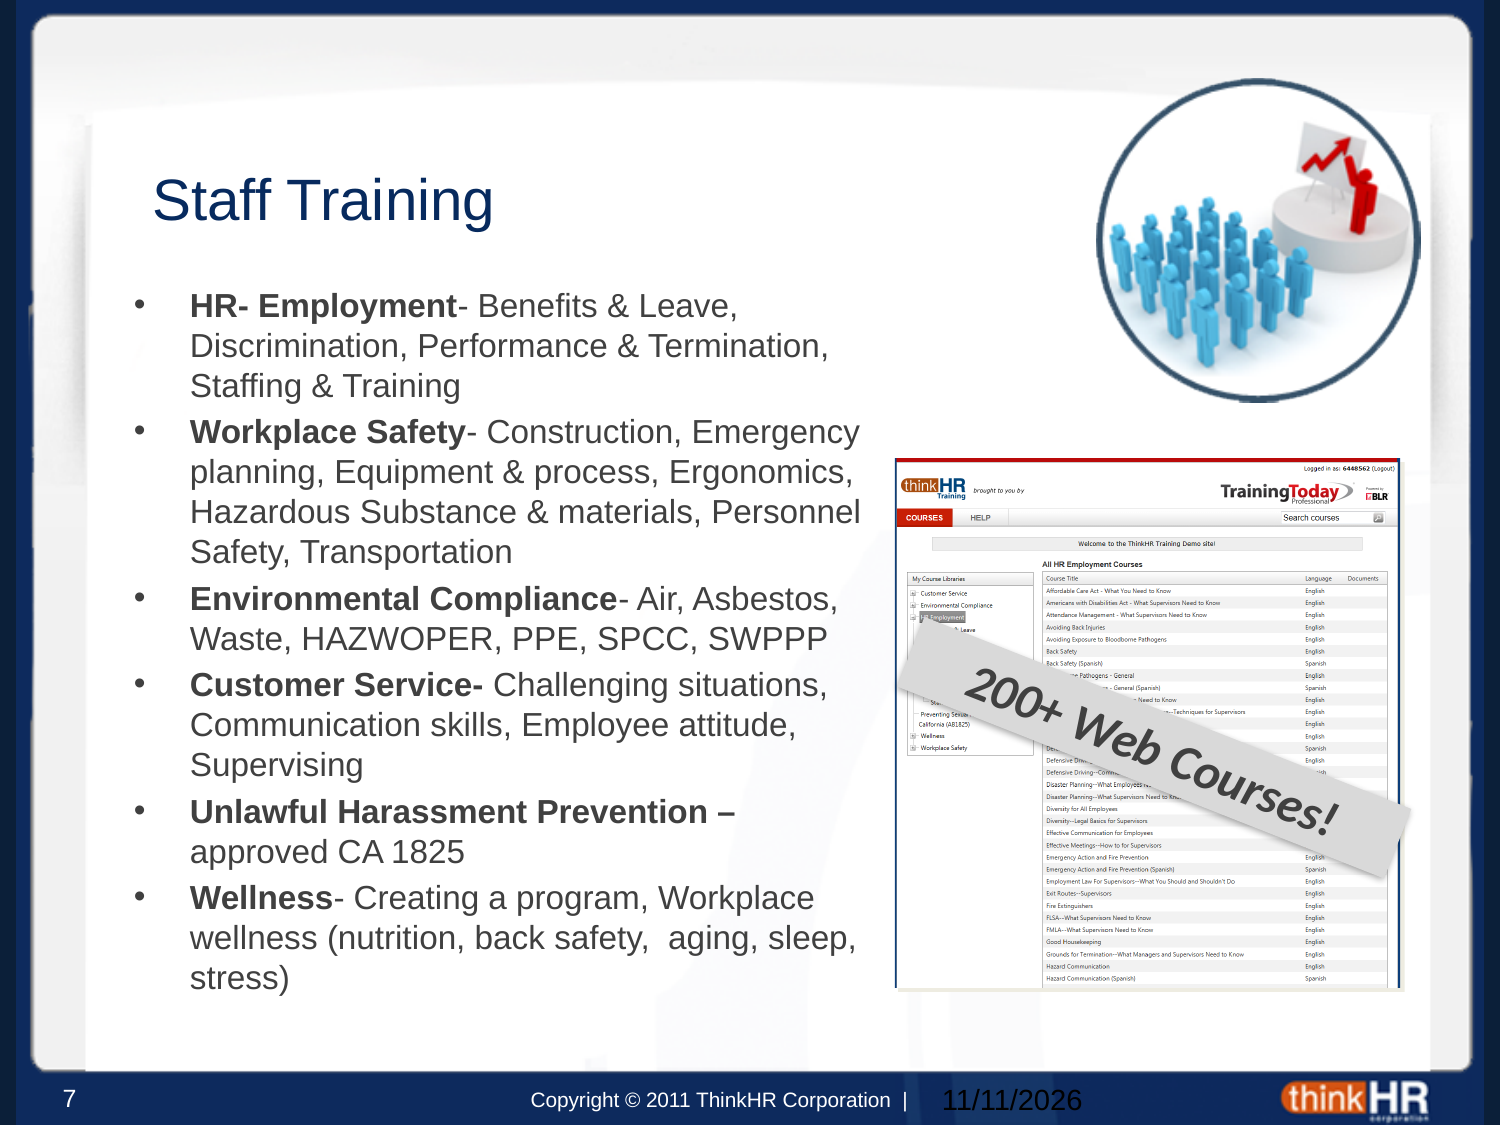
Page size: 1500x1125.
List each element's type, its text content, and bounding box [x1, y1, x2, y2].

picture [16, 0, 1484, 1125]
footer Copyright © 2011 ThinkHR Corporation | [204, 1075, 1246, 1122]
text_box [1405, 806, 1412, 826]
slide_number 7 [24, 1073, 92, 1122]
title Staff Training [137, 147, 1090, 247]
list HR- Employment- Benefits & Leave, Discrimination, Performance & Termination, Staffing & Training Workplace Safety- Construction, Emergency planning, Equipment & process, Ergonomics, Hazardous Substance & materials, Personnel Safety, Transportation Environmental Compliance- Air, Asbestos, Waste, HAZWOPER, PPE, SPCC, SWPPP Customer Service- Challenging situations, Communication skills, Employee attitude, Supervising Unlawful Harassment Prevention – approved CA 1825 Wellness- Creating a program, Workplace wellness (nutrition, back safety, aging, sleep, stress) [118, 242, 897, 1125]
